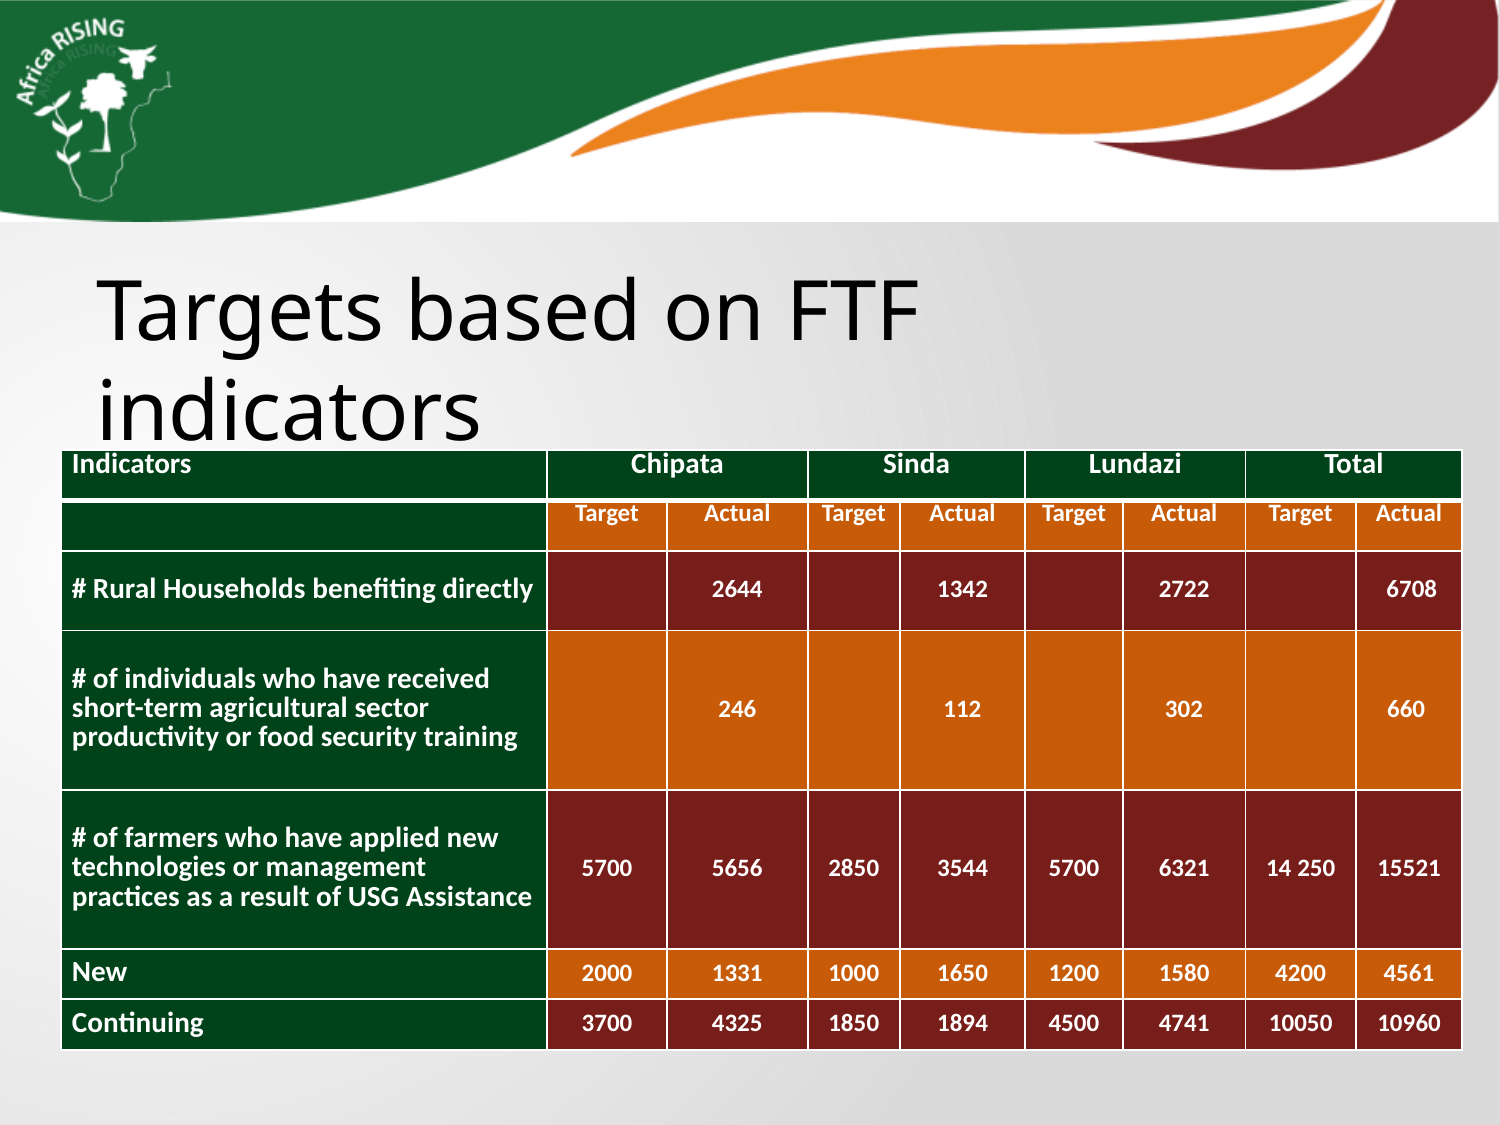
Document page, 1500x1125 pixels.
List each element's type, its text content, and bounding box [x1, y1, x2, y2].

table_cell 1580 [1124, 950, 1245, 998]
table_cell 10960 [1357, 1000, 1461, 1049]
table_cell Target [548, 503, 666, 550]
table_cell # of individuals who have received short-term agricultural sector productivity or food security training [62, 631, 546, 789]
table_cell 660 [1357, 631, 1461, 789]
table_cell [809, 552, 899, 630]
table_header Chipata [548, 451, 807, 498]
table_cell 2644 [668, 552, 807, 630]
table_cell 14 250 [1246, 791, 1355, 948]
table_cell 15521 [1357, 791, 1461, 948]
table_cell [1246, 631, 1355, 789]
table_cell 1650 [901, 950, 1024, 998]
picture [0, 0, 1499, 222]
table_cell 2722 [1124, 552, 1245, 630]
table_cell 2850 [809, 791, 899, 948]
table_cell [1026, 631, 1122, 789]
table_cell Target [809, 503, 899, 550]
table_cell New [62, 950, 546, 998]
table_cell 246 [668, 631, 807, 789]
table_cell 6708 [1357, 552, 1461, 630]
table_cell 5700 [1026, 791, 1122, 948]
table_cell [1026, 552, 1122, 630]
table_cell # of farmers who have applied new technologies or management practices as a result of USG Assistance [62, 791, 546, 948]
table_cell [62, 503, 546, 550]
table_cell 1342 [901, 552, 1024, 630]
table_cell [548, 631, 666, 789]
table_cell 3700 [548, 1000, 666, 1049]
table_cell [809, 631, 899, 789]
table_cell 1850 [809, 1000, 899, 1049]
table_cell 4325 [668, 1000, 807, 1049]
table_cell [548, 552, 666, 630]
table_cell # Rural Households benefiting directly [62, 552, 546, 630]
table_cell 5656 [668, 791, 807, 948]
table_cell 1200 [1026, 950, 1122, 998]
table_cell 3544 [901, 791, 1024, 948]
table_cell Continuing [62, 1000, 546, 1049]
table_cell 4500 [1026, 1000, 1122, 1049]
table_cell 1000 [809, 950, 899, 998]
table_cell 4561 [1357, 950, 1461, 998]
table_cell Actual [1357, 503, 1461, 550]
table_cell Target [1026, 503, 1122, 550]
table_cell 5700 [548, 791, 666, 948]
table_cell Actual [901, 503, 1024, 550]
table_cell 4741 [1124, 1000, 1245, 1049]
table_cell 10050 [1246, 1000, 1355, 1049]
table_cell 6321 [1124, 791, 1245, 948]
table_cell 1331 [668, 950, 807, 998]
table_cell Actual [668, 503, 807, 550]
table_header Total [1246, 451, 1461, 498]
table_header Sinda [809, 451, 1024, 498]
table_cell 4200 [1246, 950, 1355, 998]
table_cell 2000 [548, 950, 666, 998]
table_header Indicators [62, 451, 546, 498]
table_cell Target [1246, 503, 1355, 550]
table_cell 1894 [901, 1000, 1024, 1049]
table_cell Actual [1124, 503, 1245, 550]
table_cell 302 [1124, 631, 1245, 789]
table_header Lundazi [1026, 451, 1245, 498]
table_cell [1246, 552, 1355, 630]
table_cell 112 [901, 631, 1024, 789]
list Targets based on FTF indicators [62, 249, 1338, 388]
